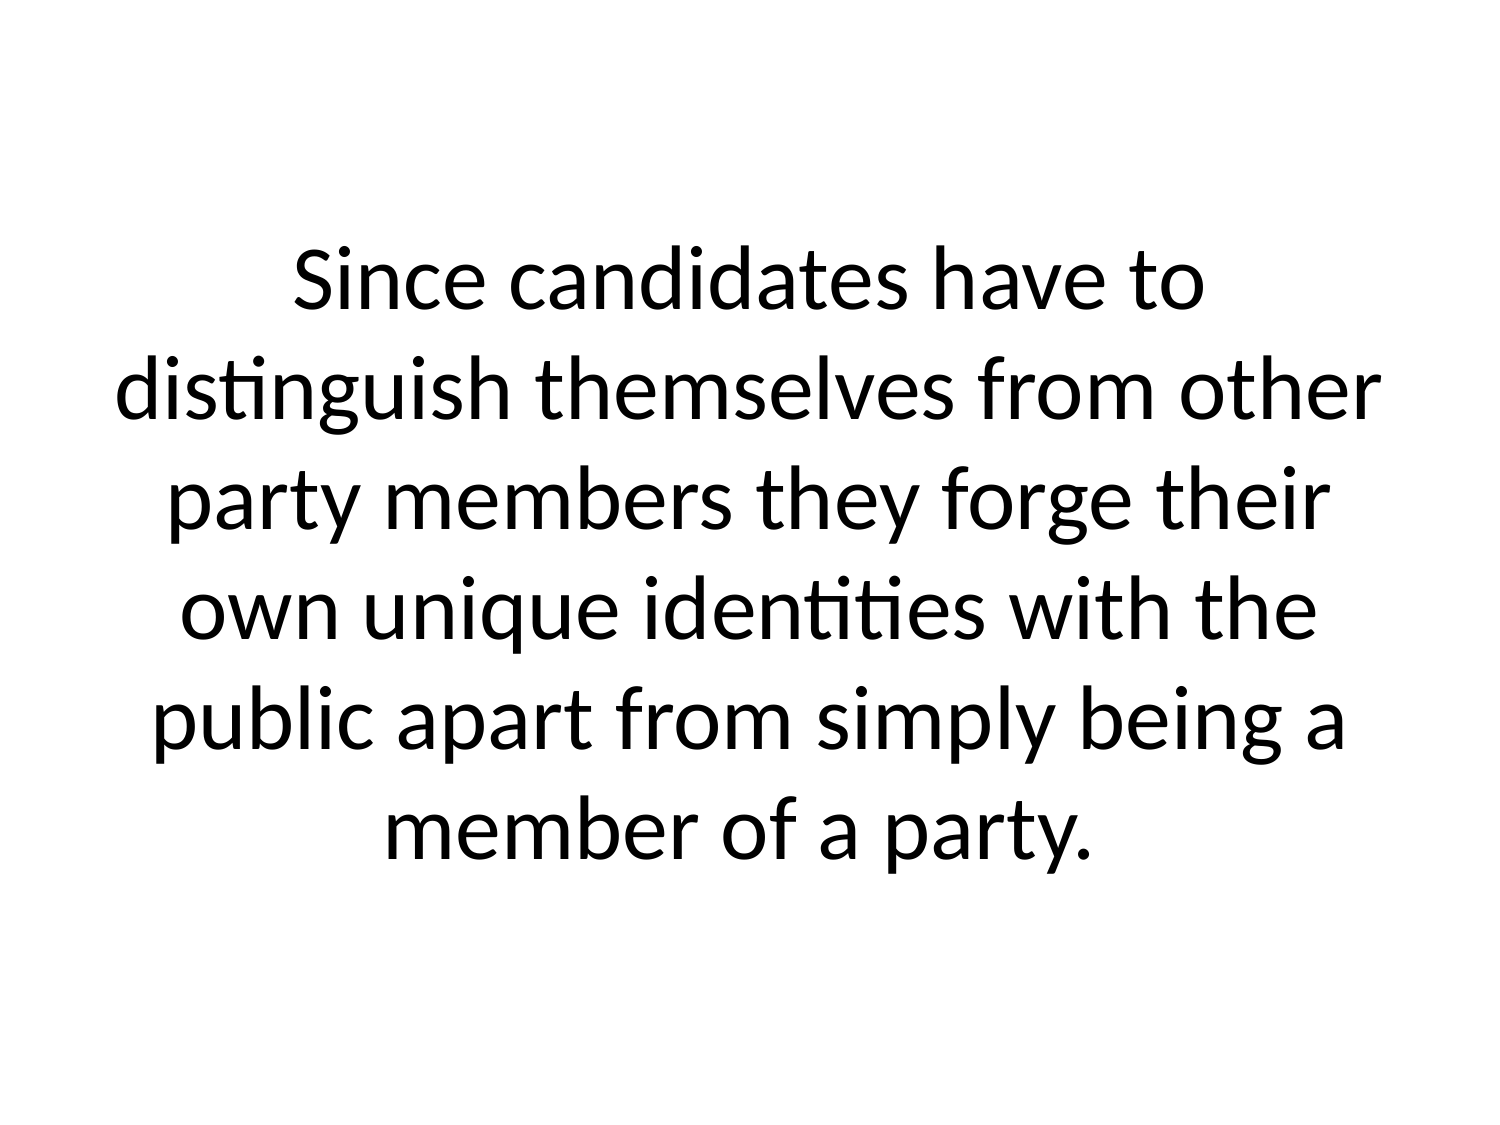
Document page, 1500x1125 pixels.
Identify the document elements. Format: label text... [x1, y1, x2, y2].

title Since candidates have to distinguish themselves from other party members they forge their own unique identities with the public apart from simply being a member of a party. [74, 44, 1426, 1051]
